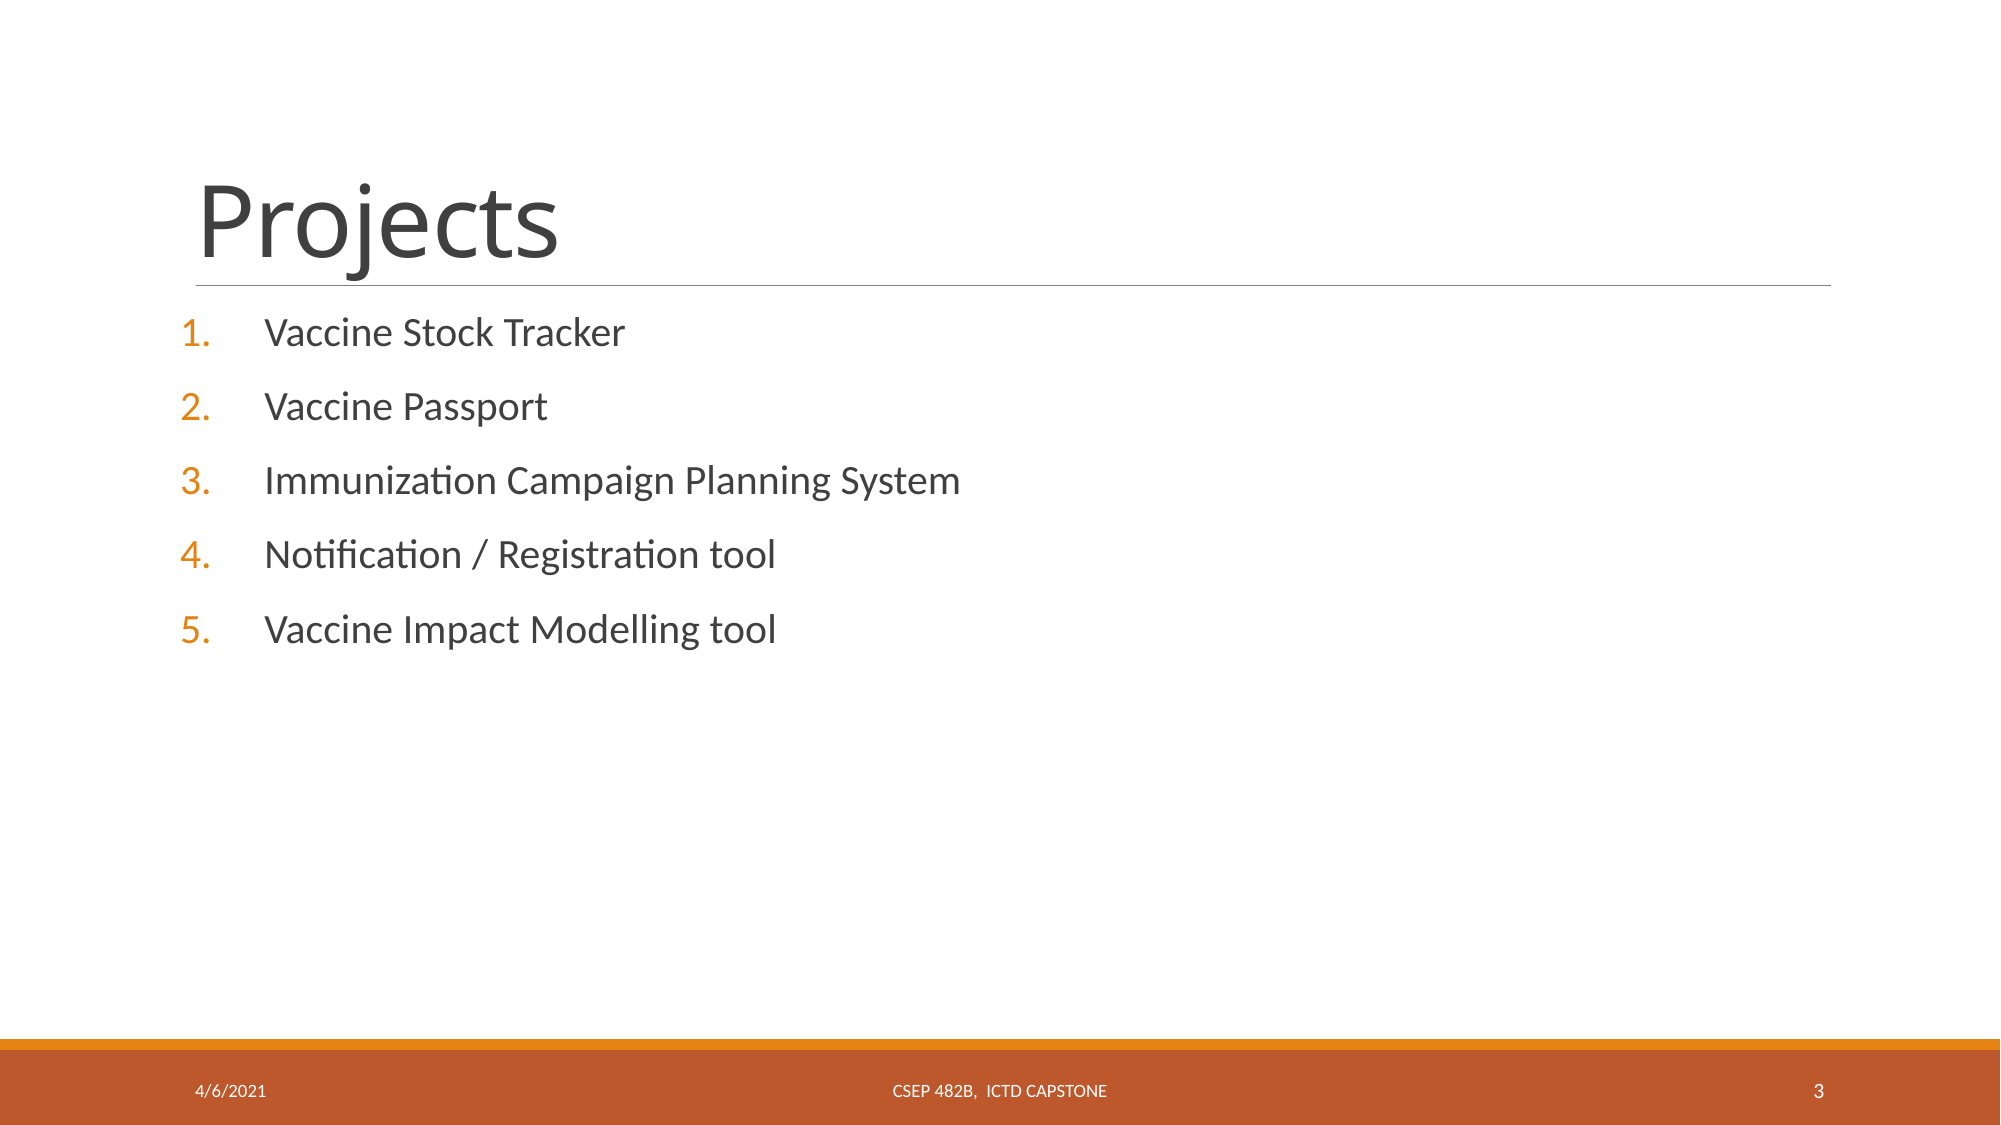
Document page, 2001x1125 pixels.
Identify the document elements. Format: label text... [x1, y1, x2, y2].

list Vaccine Stock Tracker Vaccine Passport Immunization Campaign Planning System Notification / Registration tool Vaccine Impact Modelling tool [180, 302, 1830, 963]
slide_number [180, 1059, 586, 1120]
footer CSEP 482B, ICTD Capstone [604, 1059, 1396, 1120]
title Projects [180, 47, 1830, 285]
slide_number 3 [1624, 1059, 1840, 1120]
